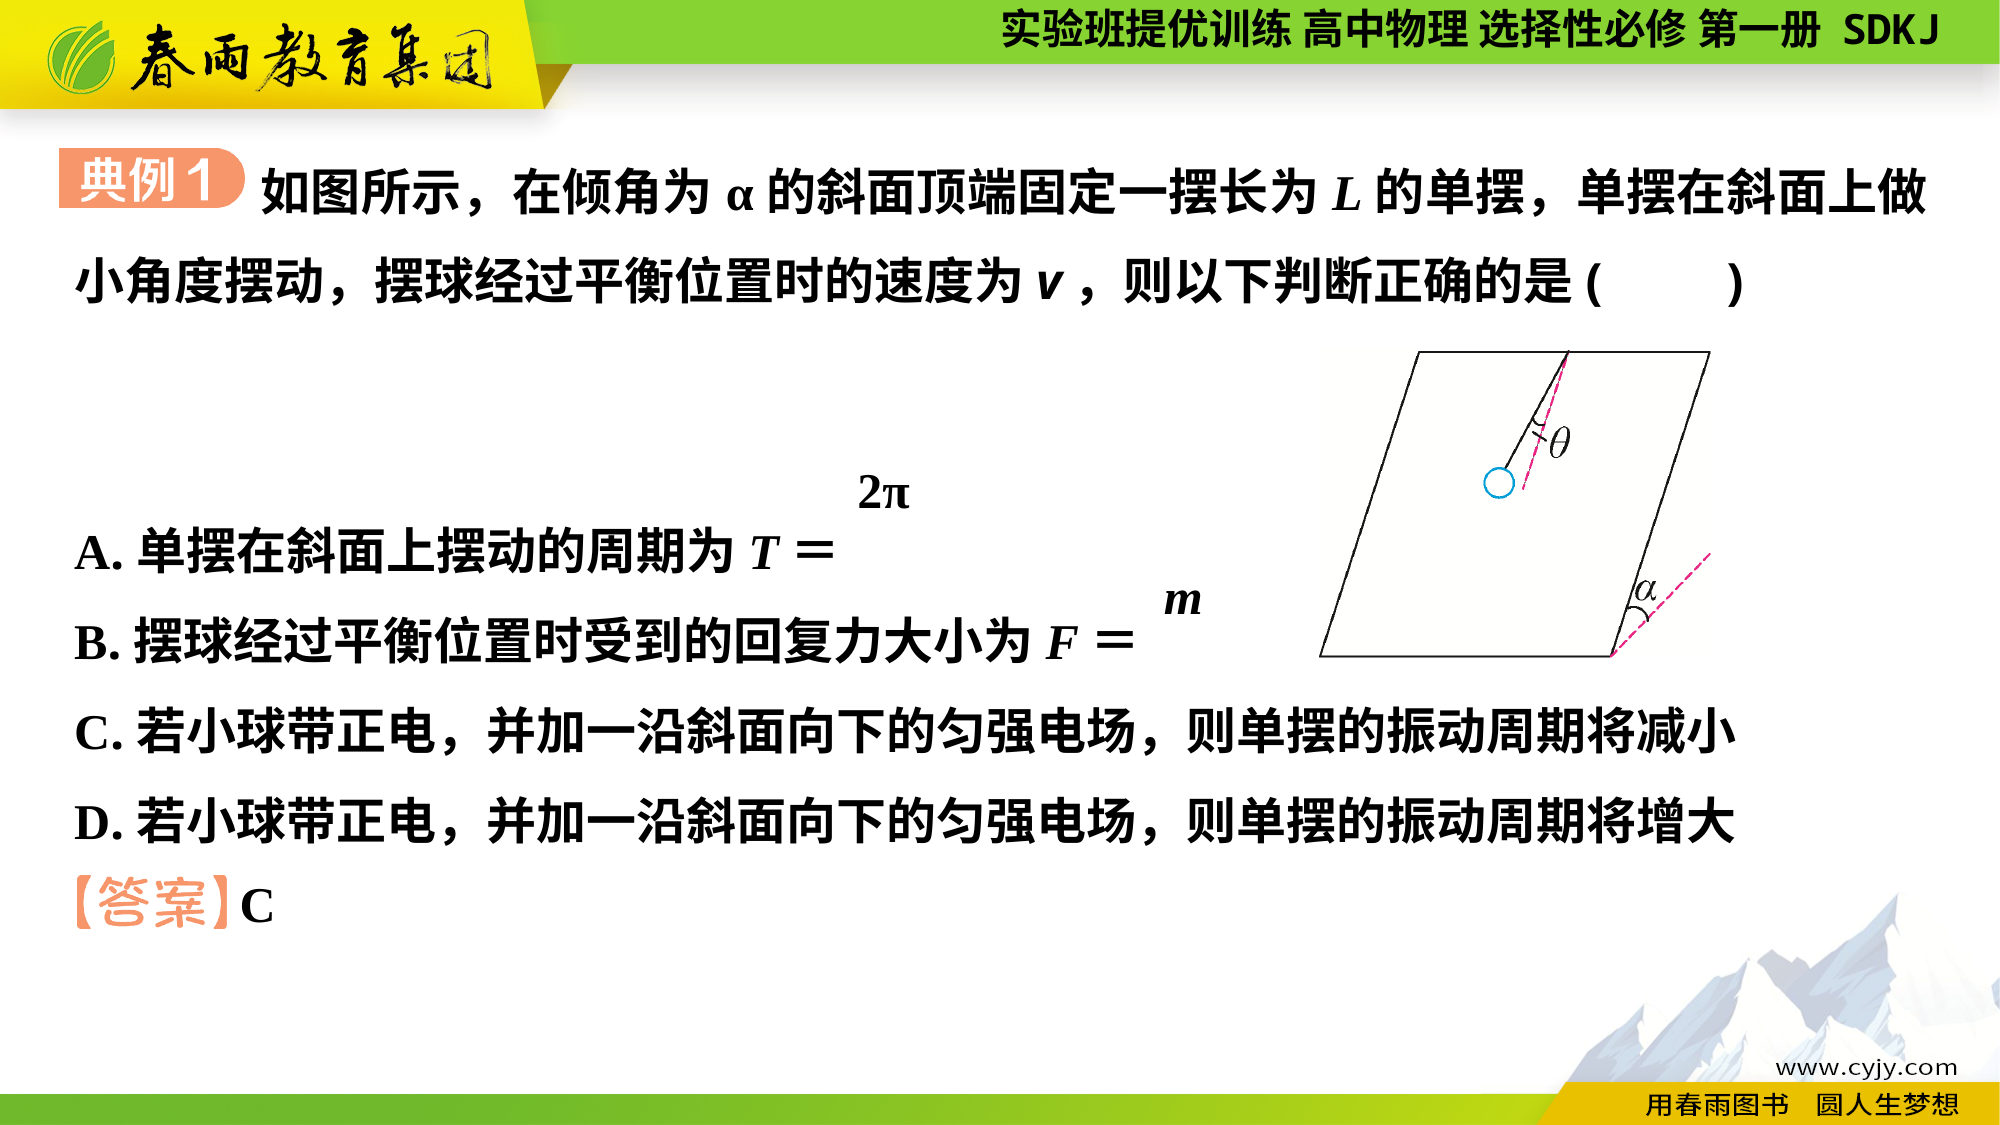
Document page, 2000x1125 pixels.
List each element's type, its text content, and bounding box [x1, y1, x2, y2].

text_box C [224, 864, 291, 940]
picture [0, 0, 2000, 1125]
list 如图所示，在倾角为α的斜面顶端固定一摆长为L的单摆，单摆在斜面上做小角度摆动，摆球经过平衡位置时的速度为v，则以下判断正确的是( ) A.单摆在斜面上摆动的周期为T＝ B.摆球经过平衡位置时受到的回复力大小为F＝ C.若小球带正电，并加一沿斜面向下的匀强电场，则单摆的振动周期将减小 D.若小球带正电，并加一沿斜面向下的匀强电场，则单摆的振动周期将增大 [59, 122, 1944, 865]
